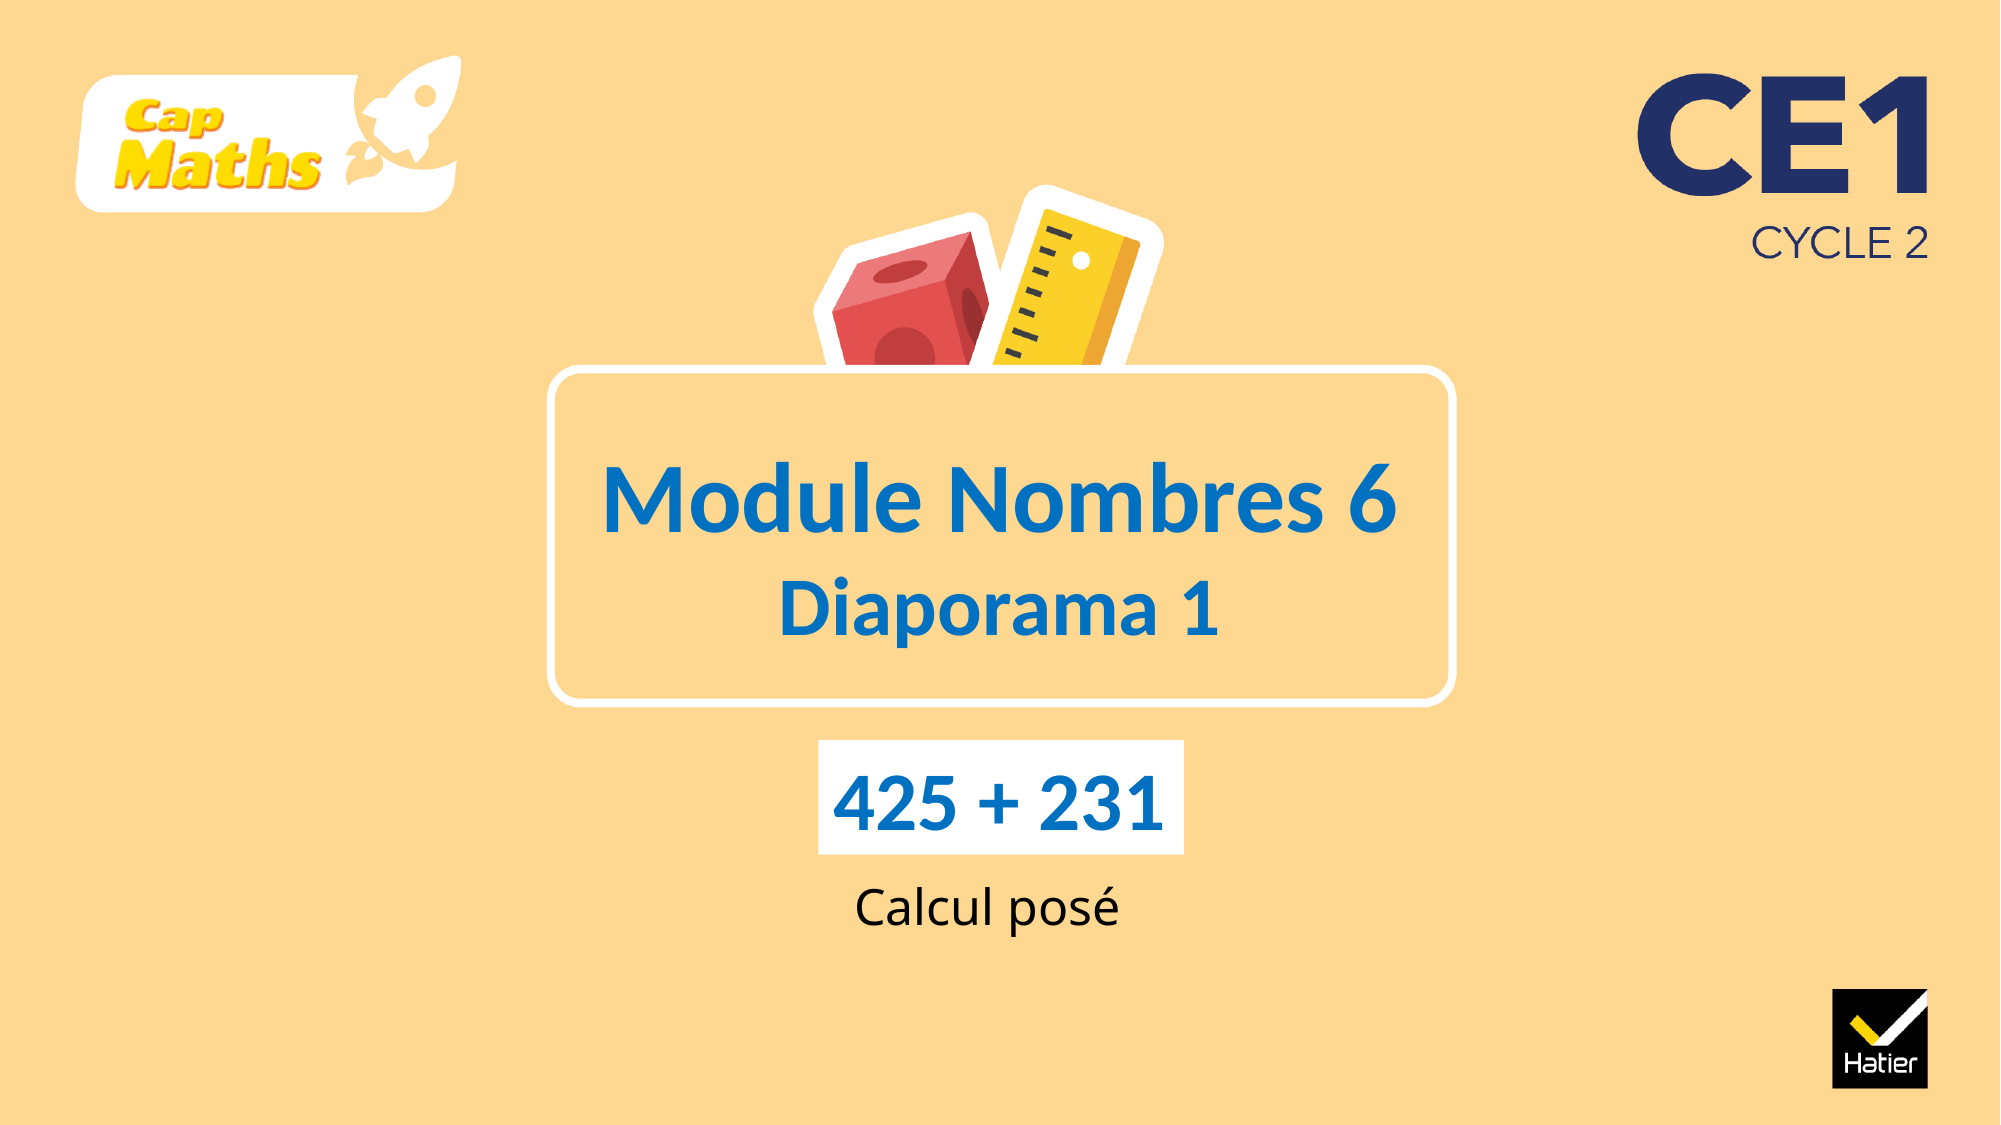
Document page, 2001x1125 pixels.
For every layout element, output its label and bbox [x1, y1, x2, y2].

list [0, 0, 2000, 1125]
